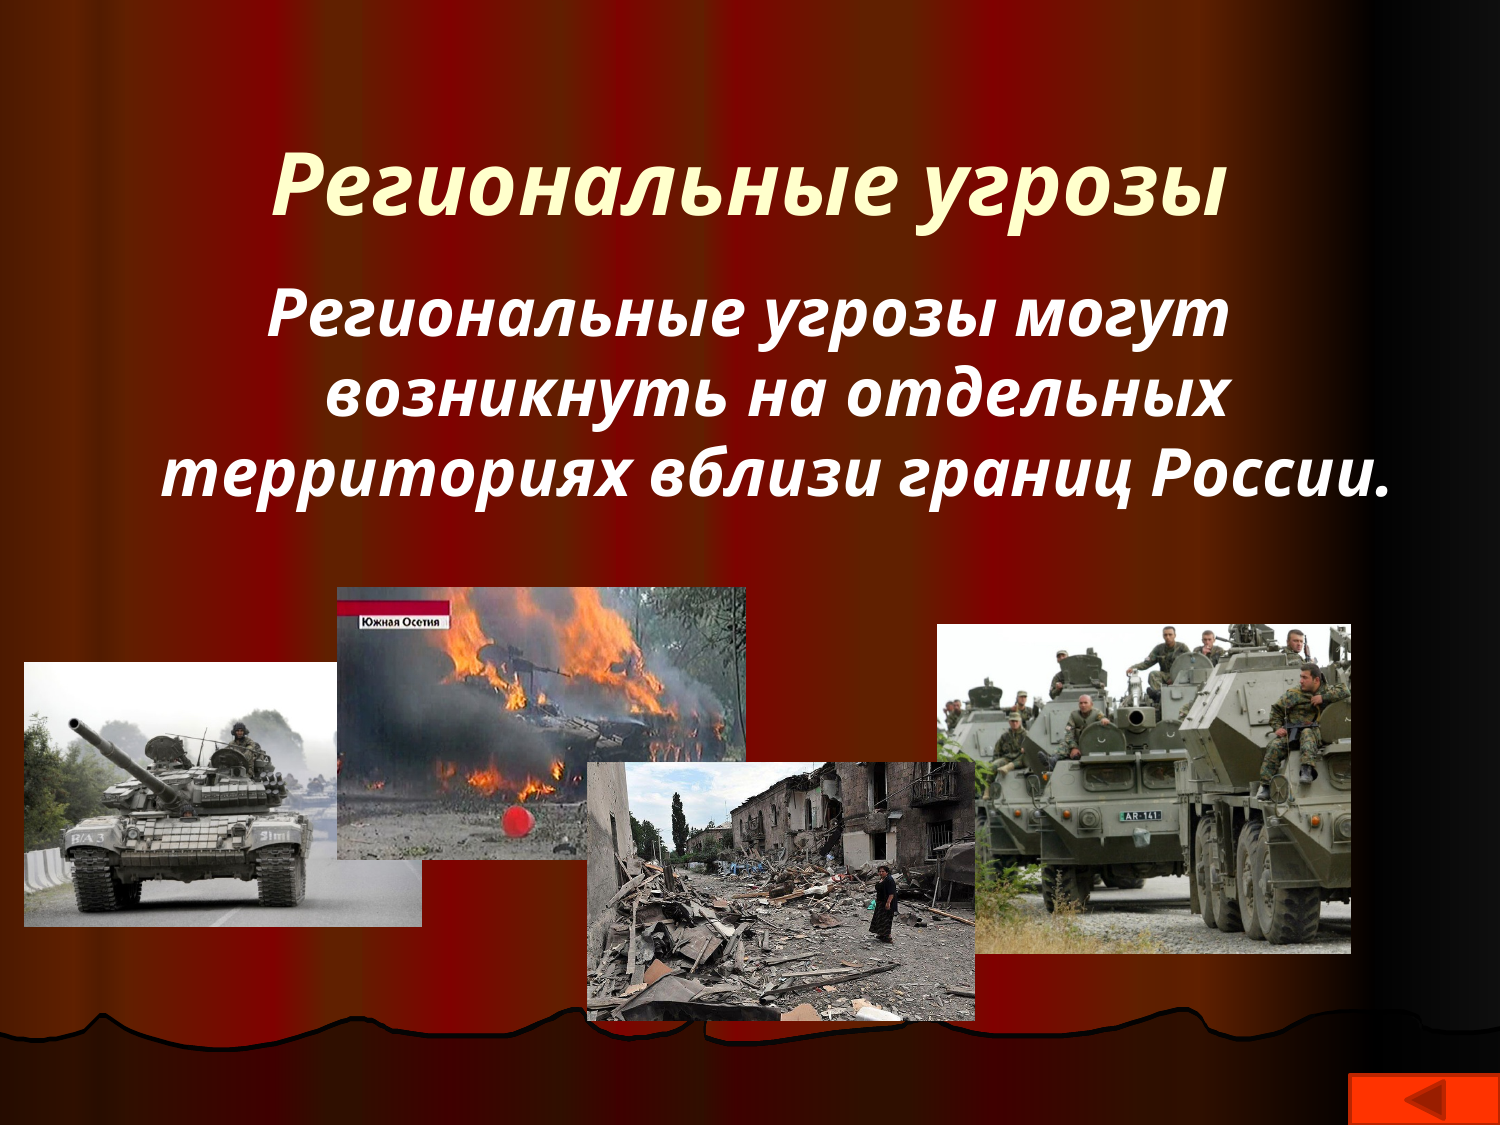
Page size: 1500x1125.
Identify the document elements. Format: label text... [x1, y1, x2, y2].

text_box [1348, 1073, 1500, 1125]
title Региональные угрозы [74, 45, 1426, 233]
picture [24, 587, 1351, 1021]
list Региональные угрозы могут возникнуть на отдельных территориях вблизи границ России. [74, 262, 1426, 1006]
